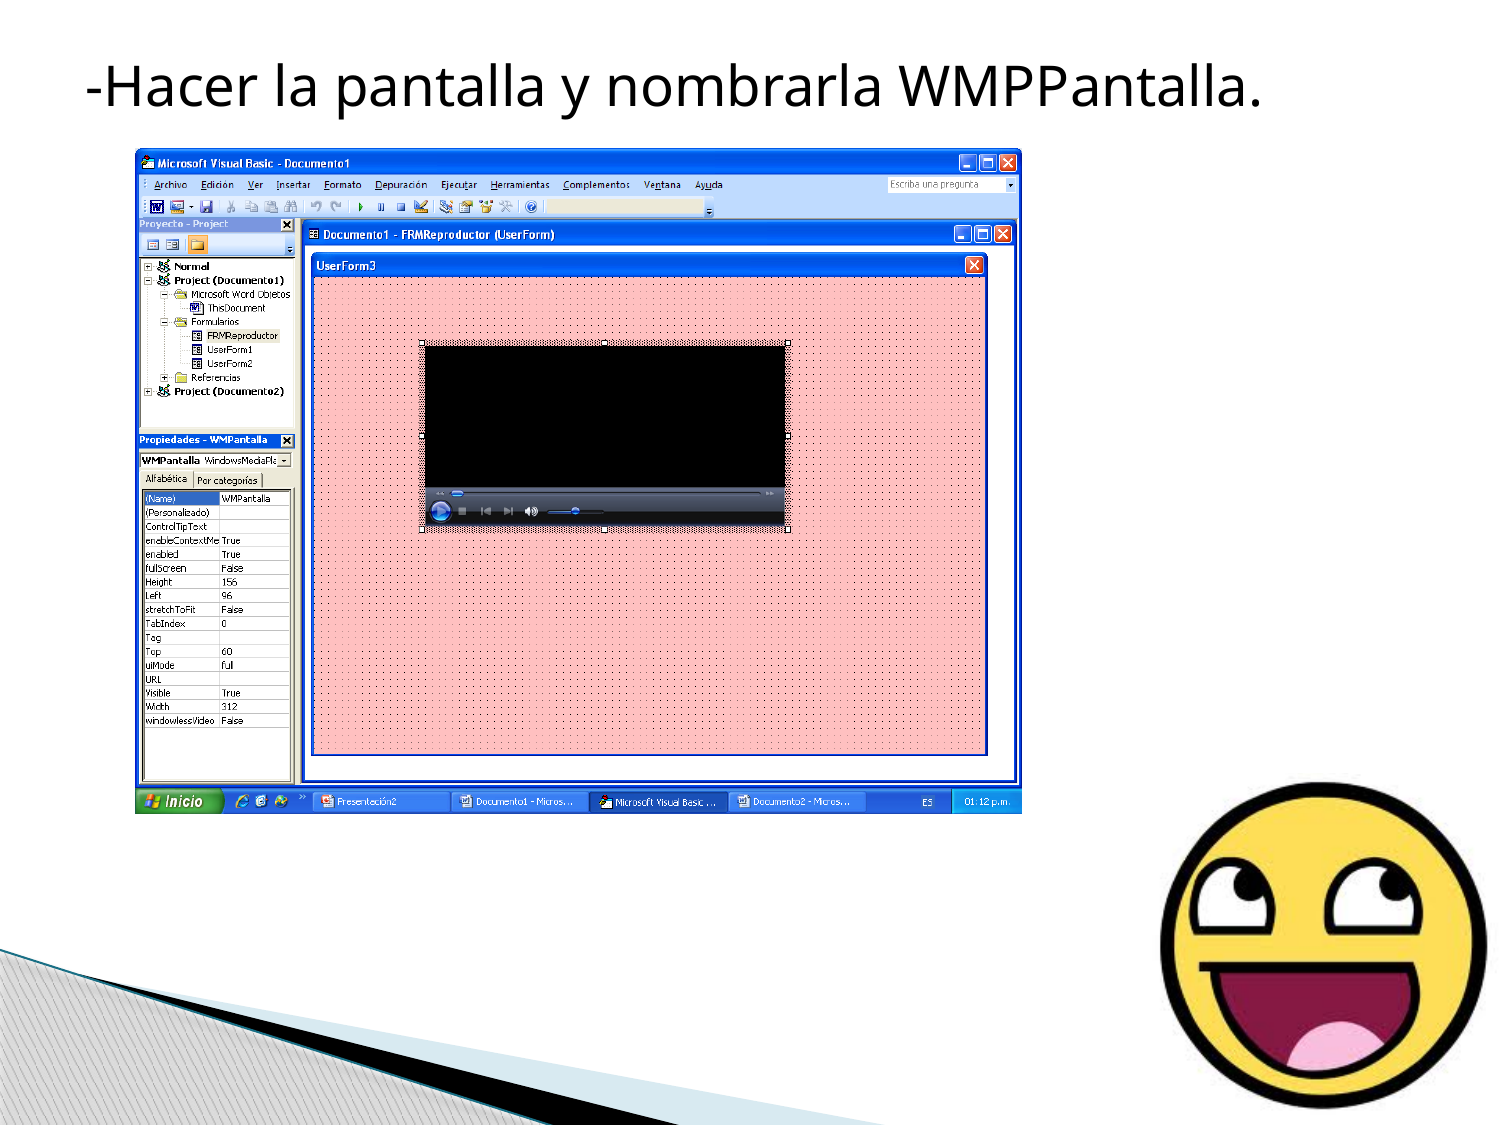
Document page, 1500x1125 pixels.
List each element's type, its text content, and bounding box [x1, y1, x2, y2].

list -Hacer la pantalla y nombrarla WMPPantalla. [53, 42, 1355, 150]
picture [1148, 773, 1500, 1125]
picture [135, 148, 1022, 814]
